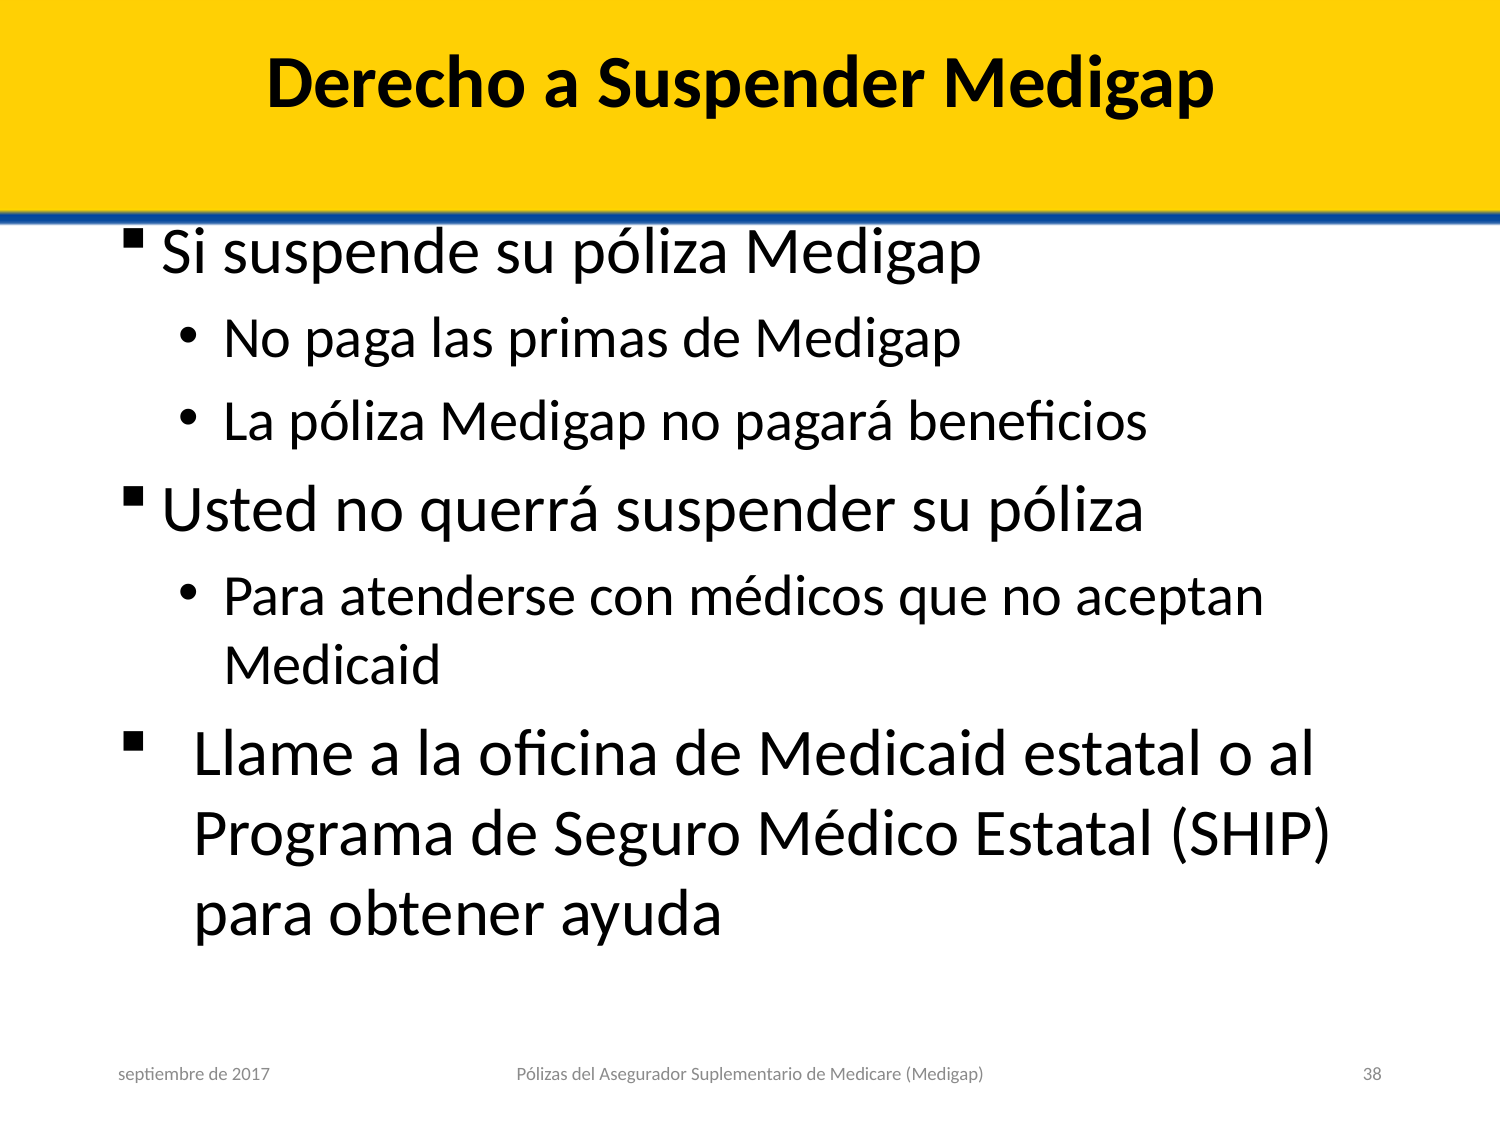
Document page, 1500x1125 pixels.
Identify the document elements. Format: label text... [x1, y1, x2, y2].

title Derecho a Suspender Medigap [103, 0, 1397, 167]
picture [0, 0, 1500, 1125]
list Si suspende su póliza Medigap No paga las primas de Medigap La póliza Medigap no pagará beneficios Usted no querrá suspender su póliza Para atenderse con médicos que no aceptan Medicaid Llame a la oficina de Medicaid estatal o al Programa de Seguro Médico Estatal (SHIP) para obtener ayuda [103, 199, 1397, 1014]
slide_number septiembre de 2017 [103, 1042, 441, 1103]
footer Pólizas del Asegurador Suplementario de Medicare (Medigap) [496, 1042, 1004, 1103]
slide_number 38 [1059, 1042, 1397, 1103]
